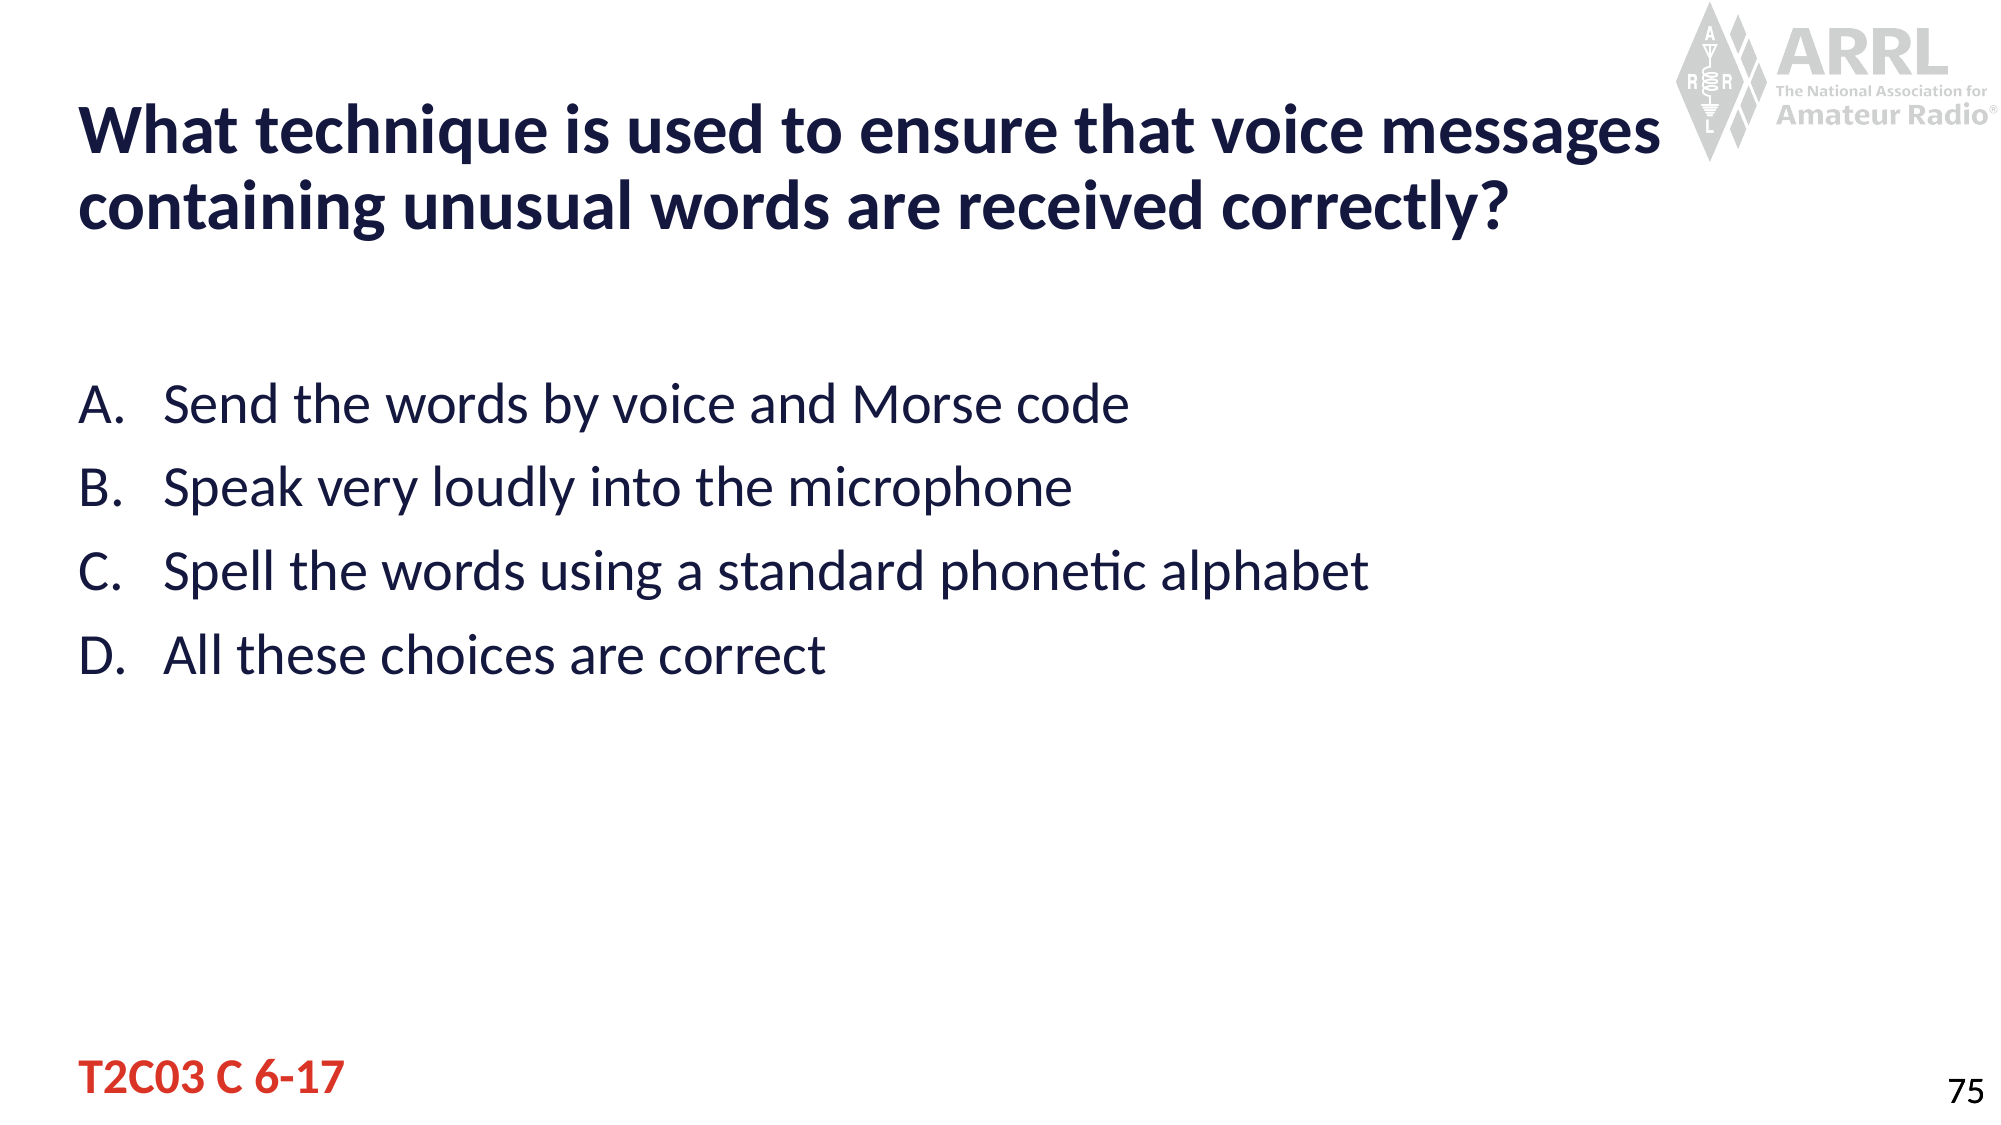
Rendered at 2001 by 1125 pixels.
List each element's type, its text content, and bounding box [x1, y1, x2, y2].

list Send the words by voice and Morse code Speak very loudly into the microphone Spell the words using a standard phonetic alphabet All these choices are correct [63, 365, 1863, 989]
title What technique is used to ensure that voice messages containing unusual words are received correctly? [63, 59, 1863, 278]
text_box T2C03 C 6-17 [63, 1036, 921, 1112]
picture [1674, 0, 2000, 164]
